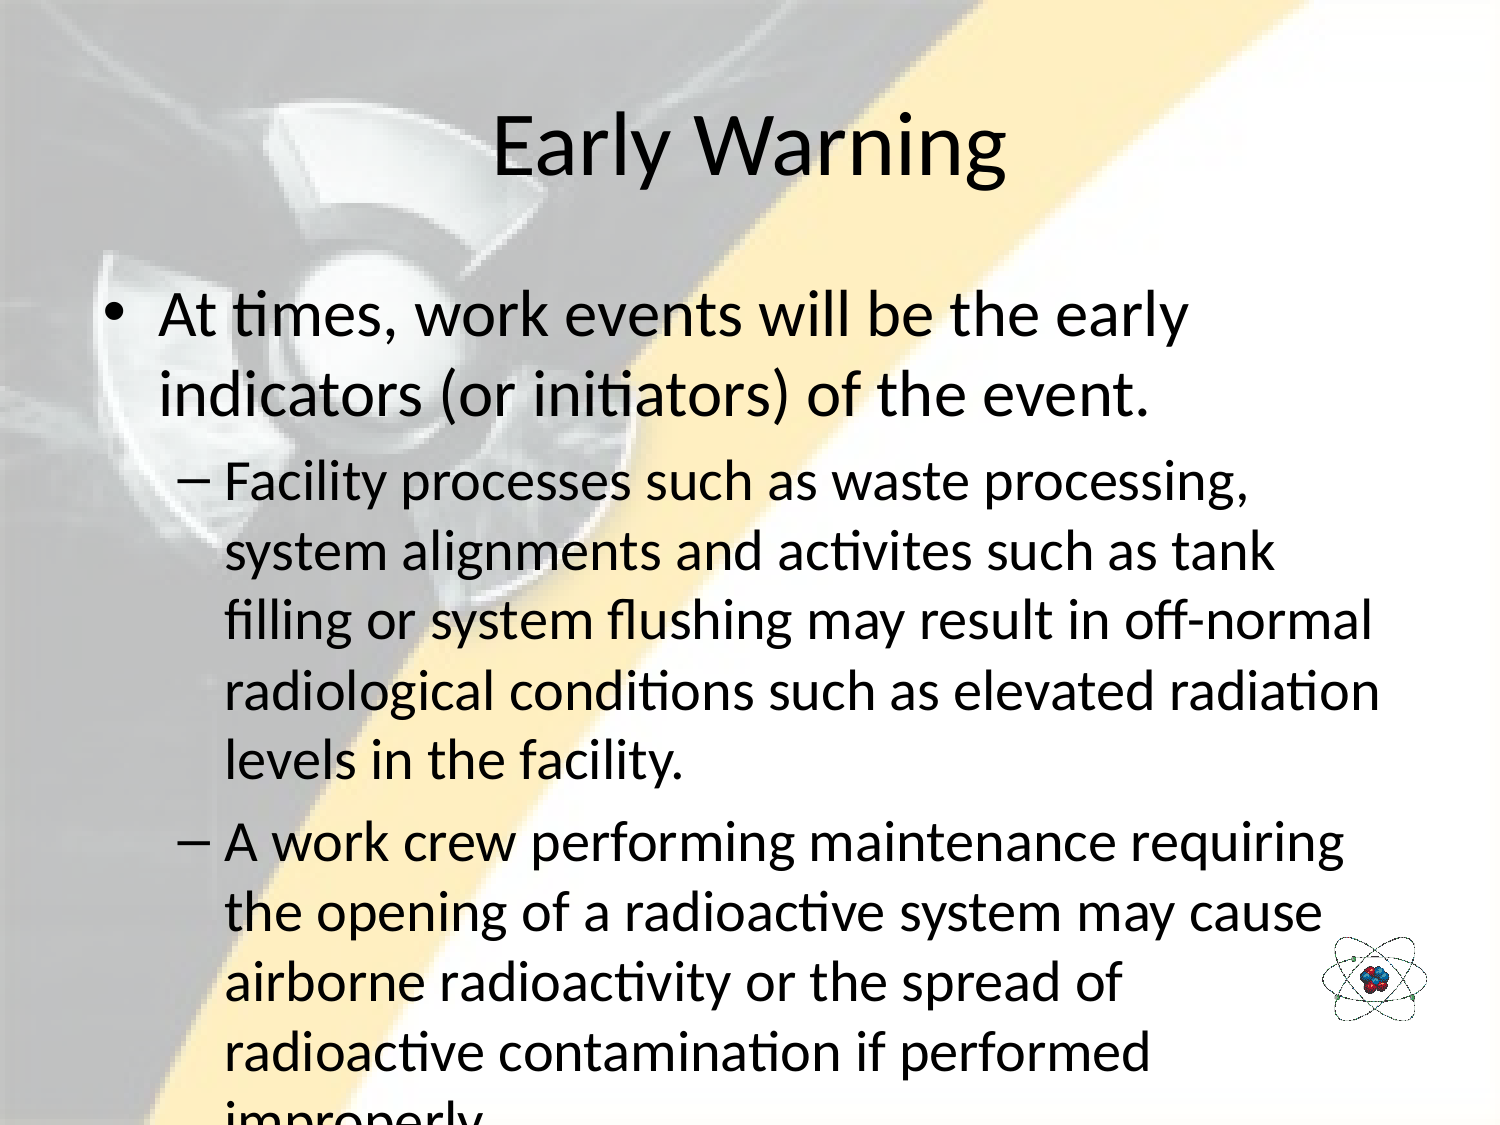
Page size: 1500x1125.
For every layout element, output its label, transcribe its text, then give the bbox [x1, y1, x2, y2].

list At times, work events will be the early indicators (or initiators) of the event. Facility processes such as waste processing, system alignments and activites such as tank filling or system flushing may result in off-normal radiological conditions such as elevated radiation levels in the facility. A work crew performing maintenance requiring the opening of a radioactive system may cause airborne radioactivity or the spread of radioactive contamination if performed improperly. [87, 262, 1413, 1000]
picture [1322, 937, 1427, 1021]
title Early Warning [75, 45, 1425, 233]
